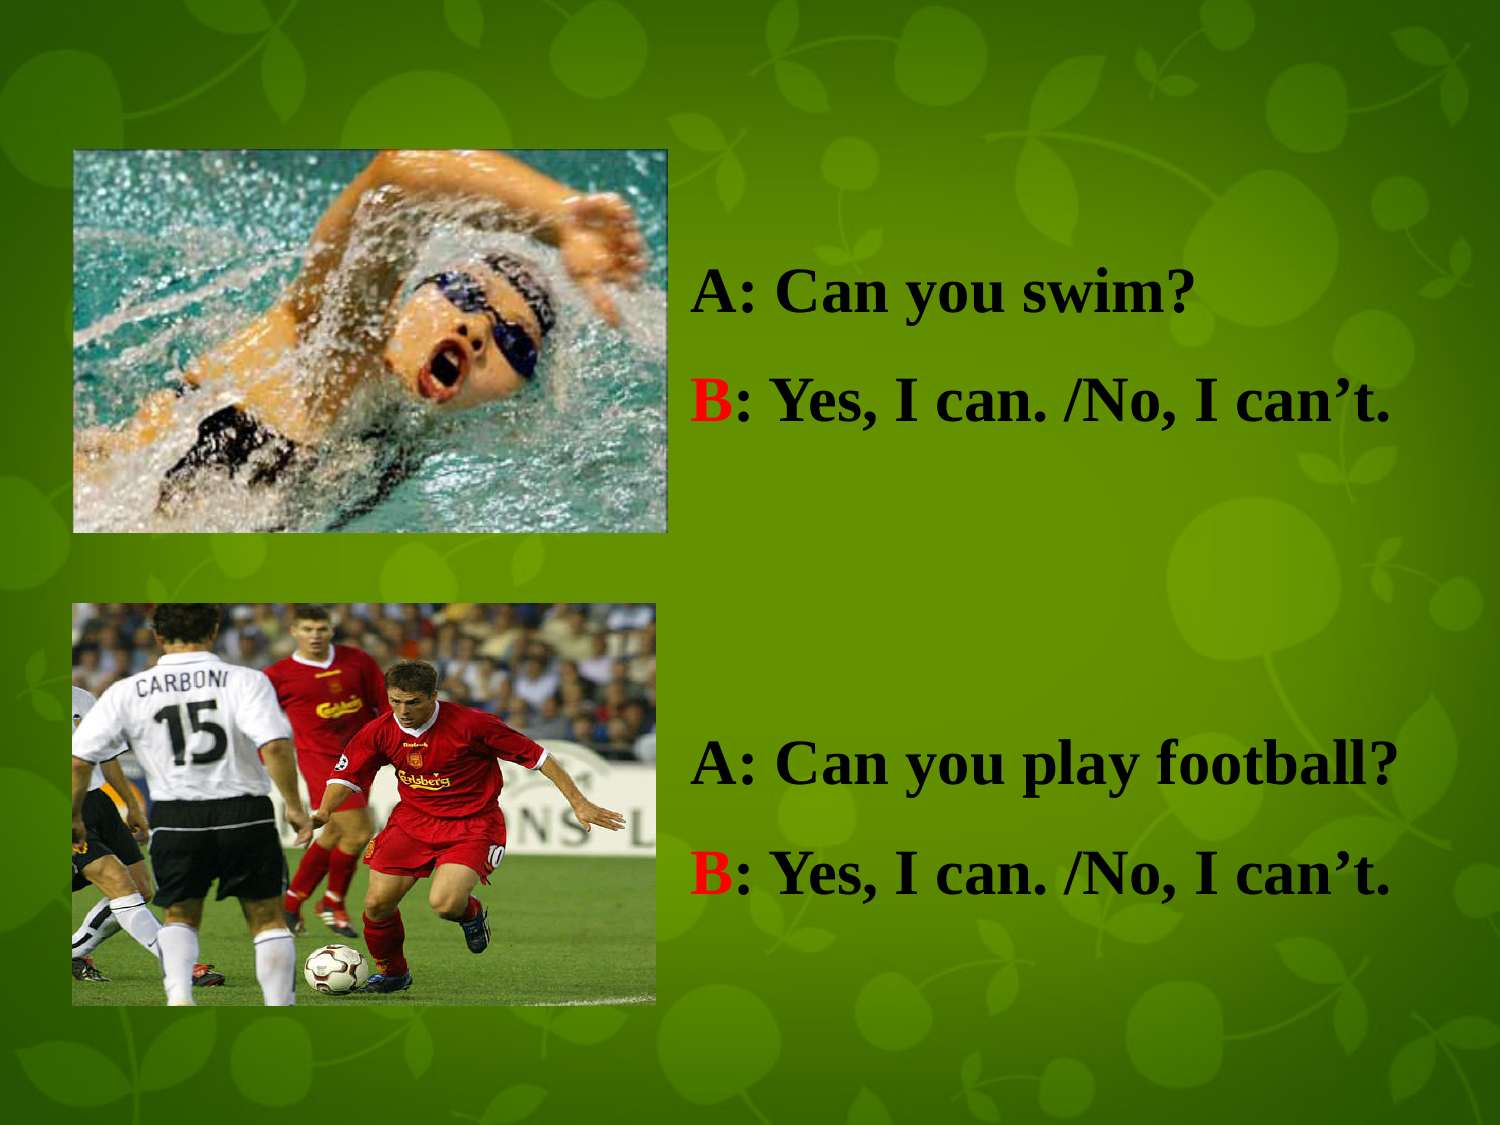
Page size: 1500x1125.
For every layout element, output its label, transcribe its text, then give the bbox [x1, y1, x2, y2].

text_box A: Can you play football? B: Yes, I can. /No, I can’t. [671, 710, 1443, 932]
picture [0, 0, 1500, 1125]
text_box A: Can you swim? B: Yes, I can. /No, I can’t. [673, 237, 1421, 445]
